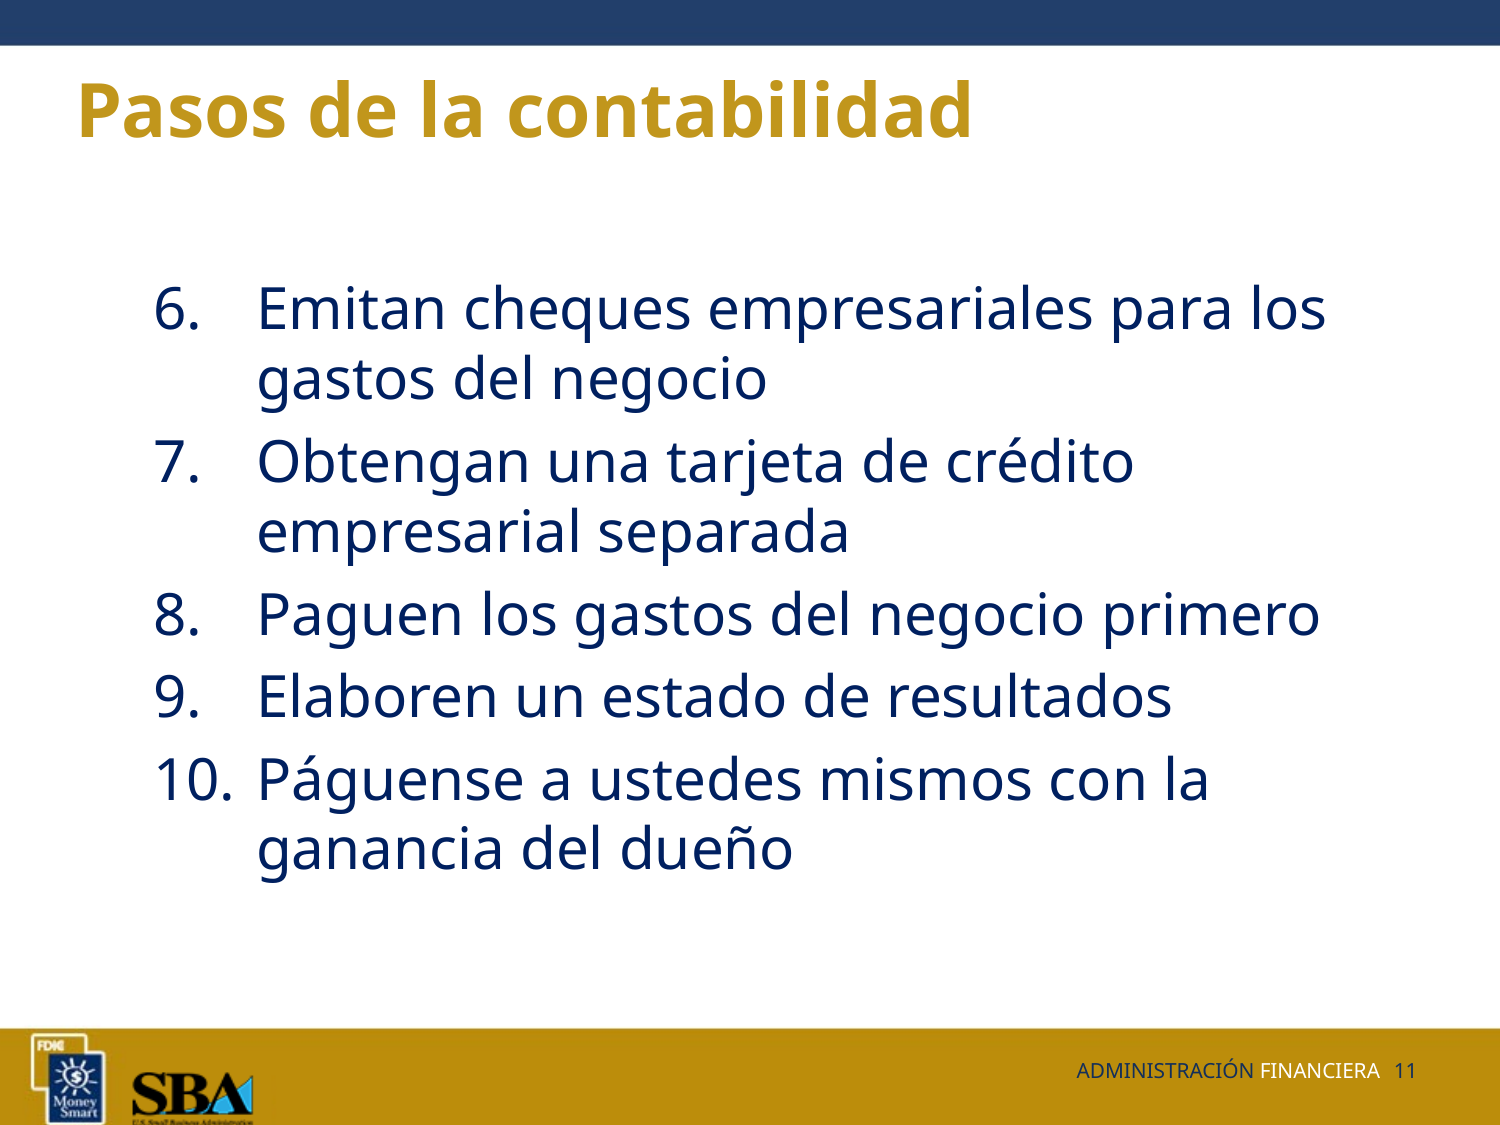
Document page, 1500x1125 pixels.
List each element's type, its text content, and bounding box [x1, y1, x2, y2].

picture [0, 0, 1500, 1125]
list Emitan cheques empresariales para los gastos del negocio Obtengan una tarjeta de crédito empresarial separada Paguen los gastos del negocio primero Elaboren un estado de resultados Páguense a ustedes mismos con la ganancia del dueño [87, 271, 1413, 972]
title Pasos de la contabilidad [75, 62, 1425, 163]
